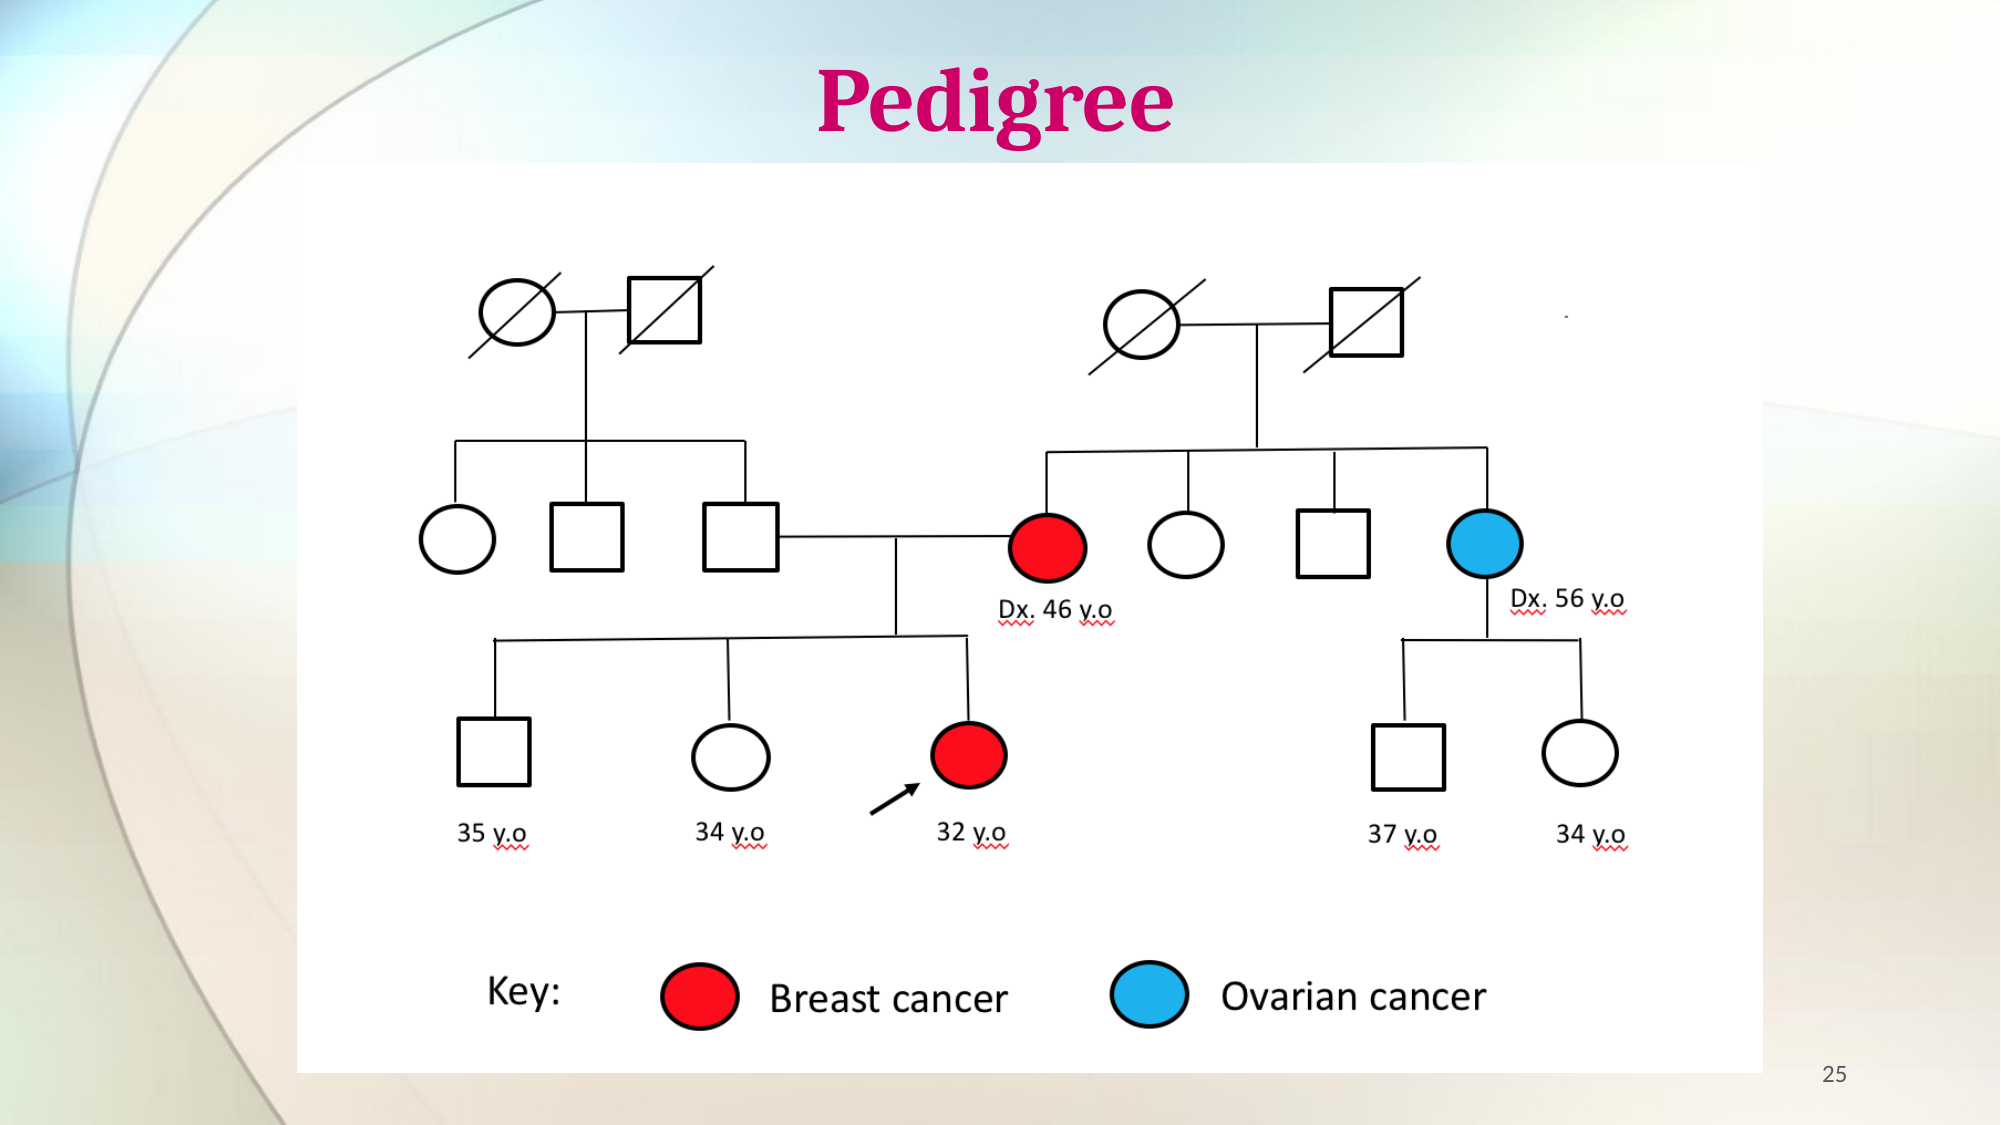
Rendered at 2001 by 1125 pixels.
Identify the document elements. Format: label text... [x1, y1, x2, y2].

slide_number 25 [1325, 1042, 1863, 1103]
picture [0, 0, 2001, 1125]
text_box Pedigree [255, 32, 1737, 164]
